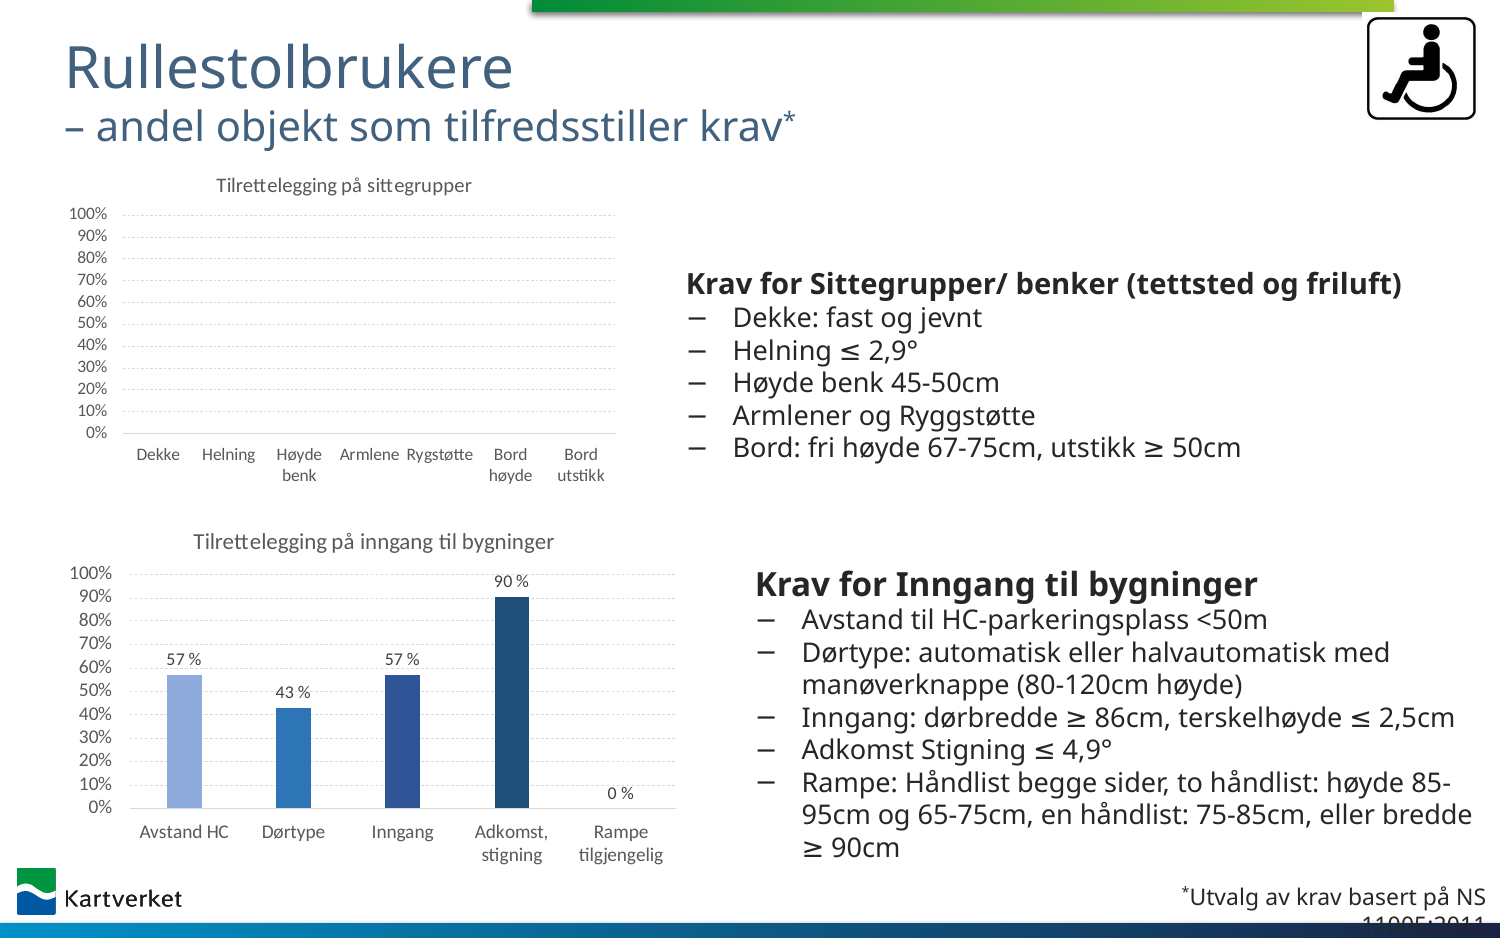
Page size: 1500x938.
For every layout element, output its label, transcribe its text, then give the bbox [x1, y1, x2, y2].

text_box Krav for Inngang til bygninger Avstand til HC-parkeringsplass <50m Dørtype: automatisk eller halvautomatisk med manøverknappe (80-120cm høyde) Inngang: dørbredde ≥ 86cm, terskelhøyde ≤ 2,5cm Adkomst Stigning ≤ 4,9° Rampe: Håndlist begge sider, to håndlist: høyde 85-95cm og 65-75cm, en håndlist: 75-85cm, eller bredde ≥ 90cm [740, 555, 1491, 870]
text_box *Utvalg av krav basert på NS 11005:2011 [1068, 873, 1500, 938]
picture [1362, 12, 1481, 126]
picture [62, 166, 626, 492]
text_box Krav for Sittegrupper/ benker (tettsted og friluft) Dekke: fast og jevnt Helning ≤ 2,9° Høyde benk 45-50cm Armlener og Ryggstøtte Bord: fri høyde 67-75cm, utstikk ≥ 50cm [670, 258, 1418, 471]
text_box Rullestolbrukere – andel objekt som tilfredsstiller krav* [49, 25, 1431, 158]
picture [62, 520, 687, 874]
